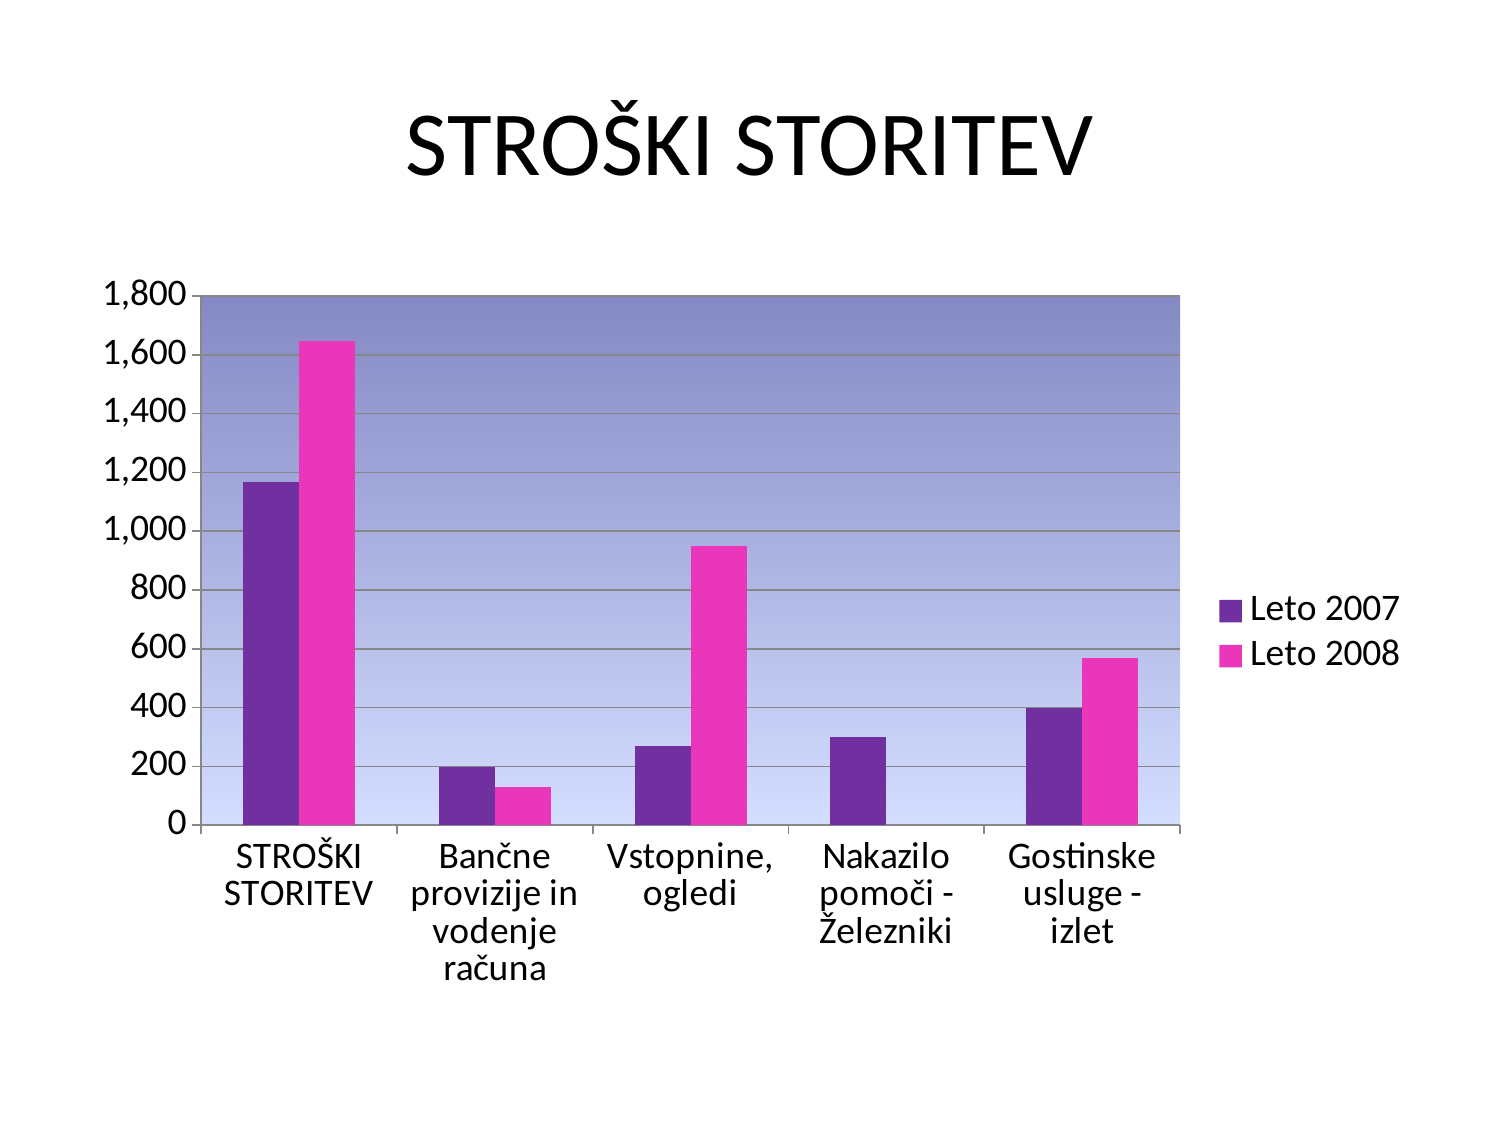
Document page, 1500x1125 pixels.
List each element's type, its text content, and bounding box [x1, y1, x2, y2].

title STROŠKI STORITEV [75, 45, 1425, 233]
chart [74, 262, 1426, 1006]
